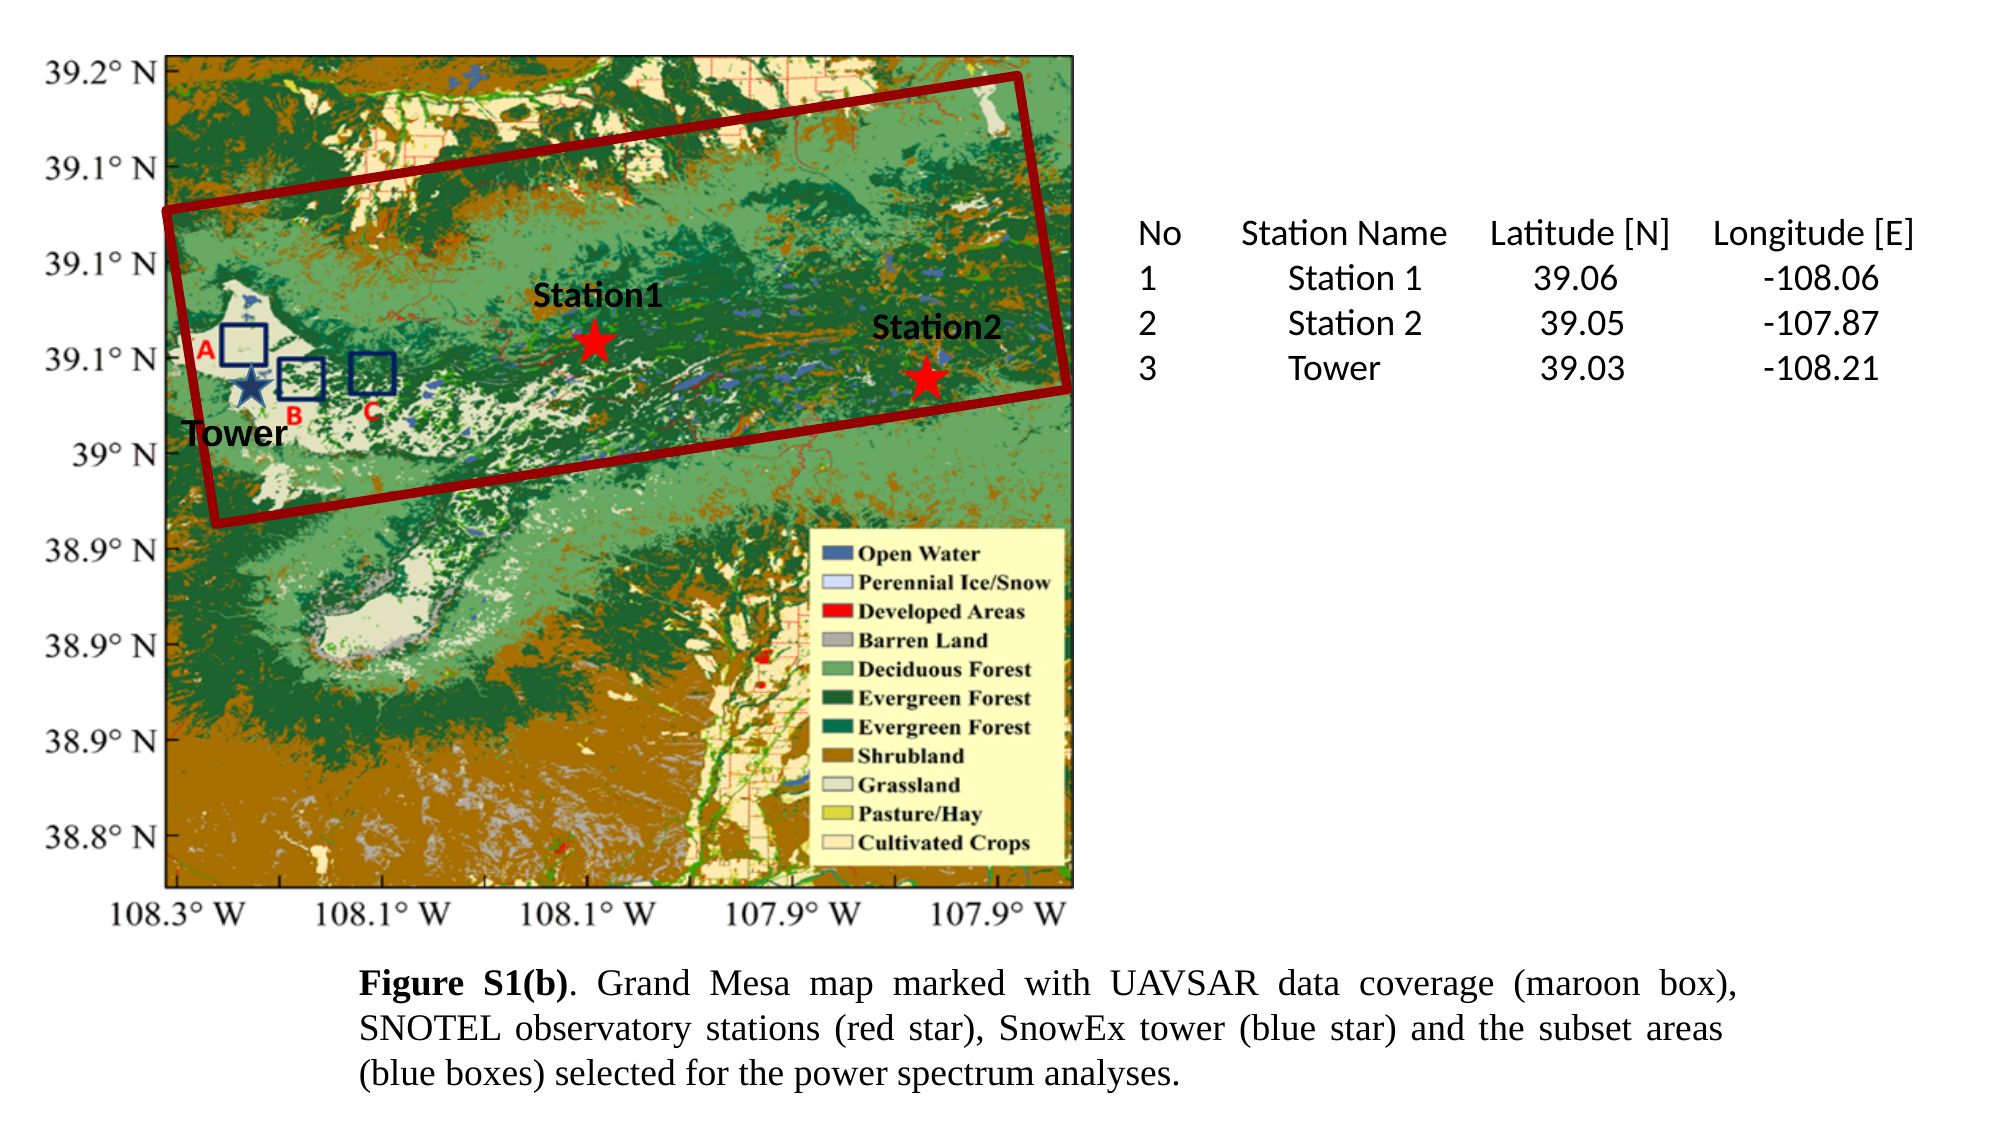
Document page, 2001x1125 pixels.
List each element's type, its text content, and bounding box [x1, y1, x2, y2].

text_box No Station Name Latitude [N] Longitude [E] 1 Station 1 39.06 -108.06 2 Station 2 39.05 -107.87 3 Tower 39.03 -108.21 [1123, 155, 1937, 441]
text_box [43, 55, 1074, 928]
text_box Figure S1(b). Grand Mesa map marked with UAVSAR data coverage (maroon box), SNOTEL observatory stations (red star), SnowEx tower (blue star) and the subset areas (blue boxes) selected for the power spectrum analyses. [343, 950, 1754, 1101]
